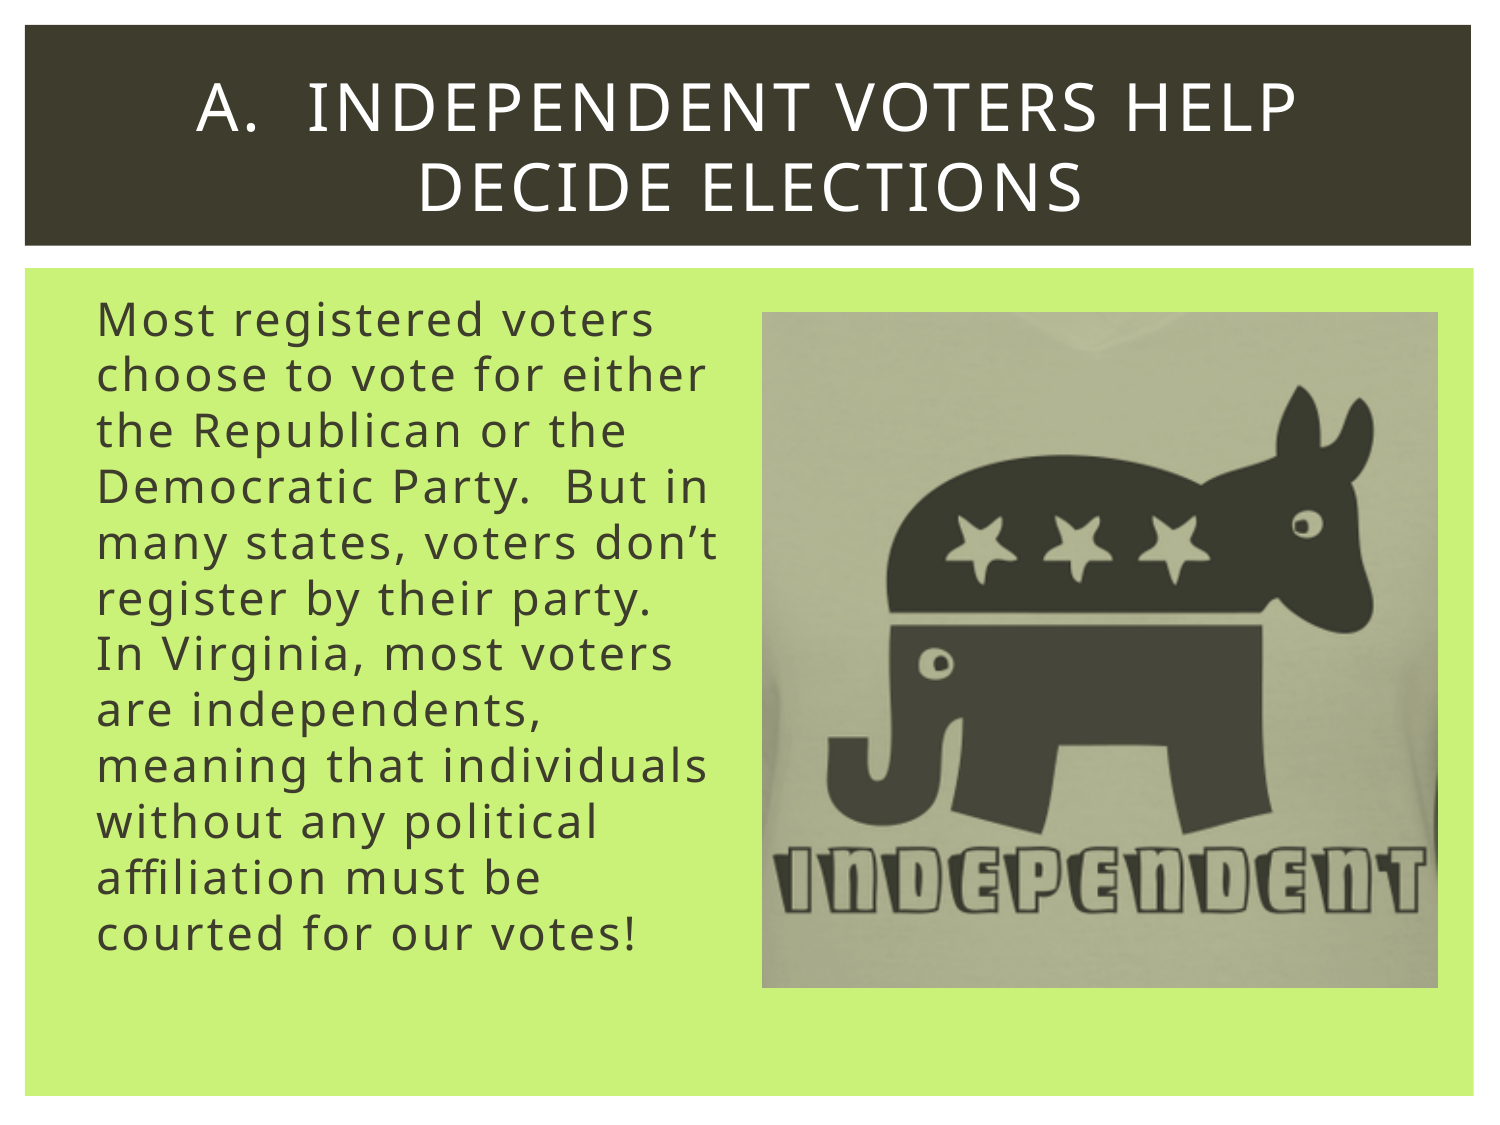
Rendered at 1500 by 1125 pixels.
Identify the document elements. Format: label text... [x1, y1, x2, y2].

list Most registered voters choose to vote for either the Republican or the Democratic Party. But in many states, voters don’t register by their party. In Virginia, most voters are independents, meaning that individuals without any political affiliation must be courted for our votes! [75, 281, 738, 1005]
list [762, 312, 1438, 988]
title A. Independent voters help decide elections [62, 58, 1438, 232]
